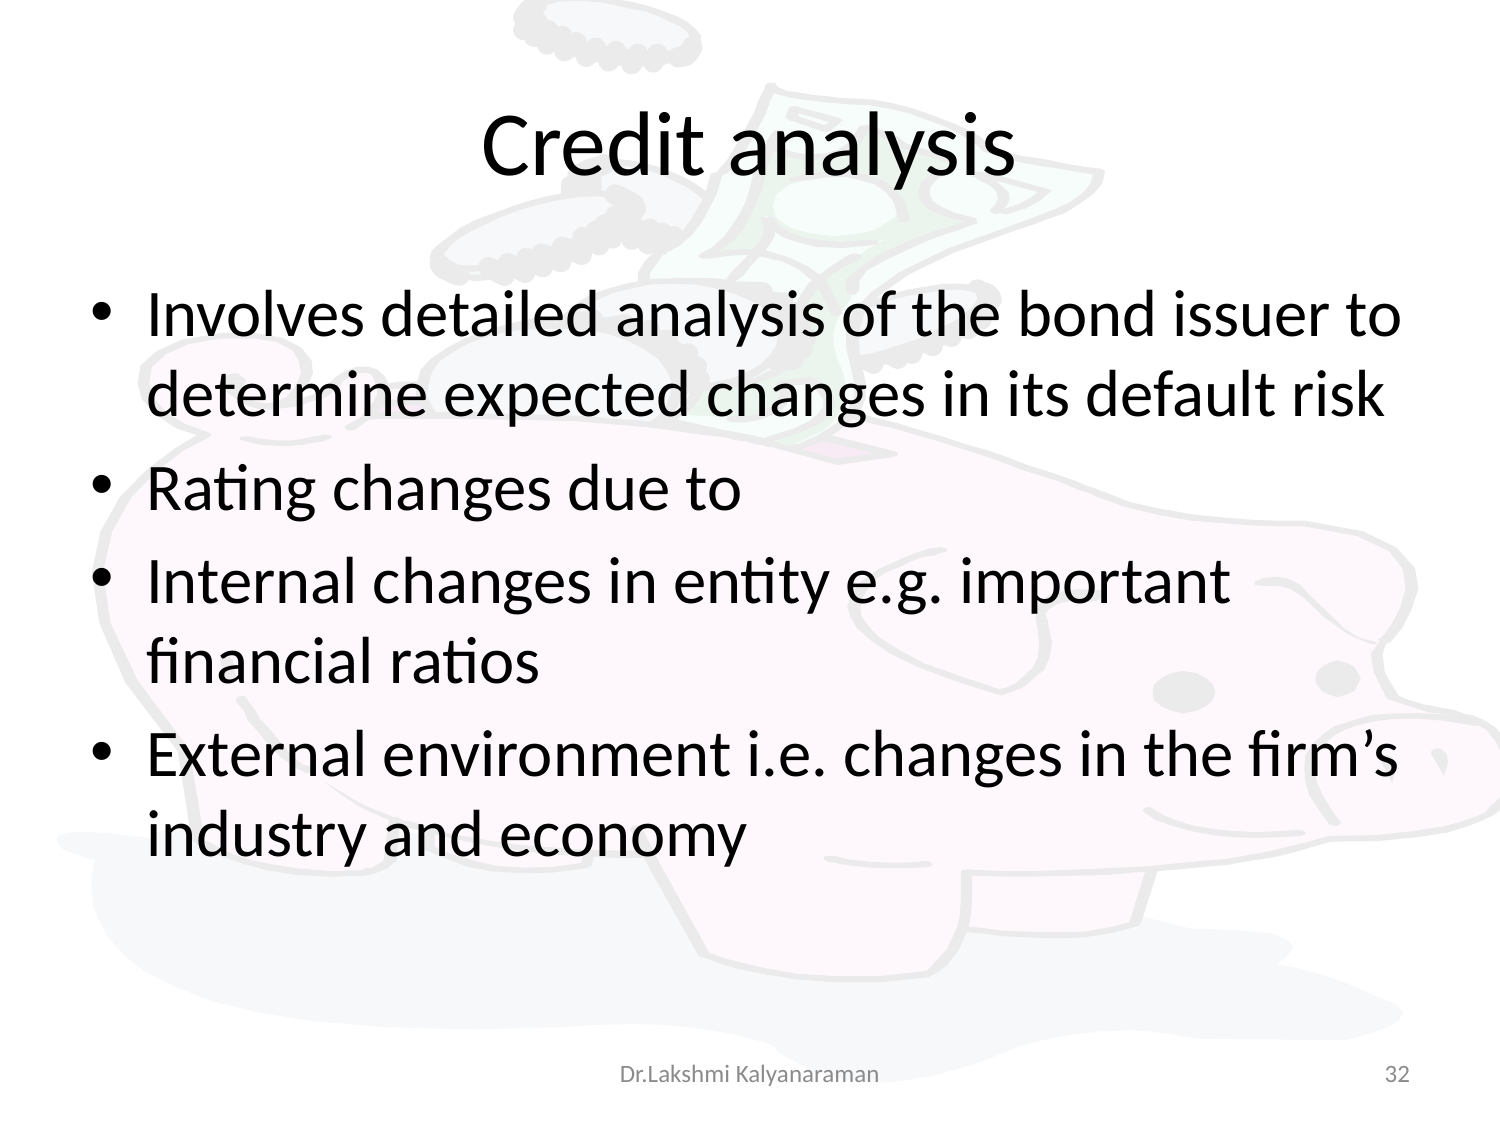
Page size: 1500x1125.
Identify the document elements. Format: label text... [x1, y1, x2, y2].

list Involves detailed analysis of the bond issuer to determine expected changes in its default risk Rating changes due to Internal changes in entity e.g. important financial ratios External environment i.e. changes in the firm’s industry and economy [75, 262, 1425, 1005]
slide_number 32 [1074, 1042, 1425, 1103]
title Credit analysis [75, 45, 1425, 233]
footer Dr.Lakshmi Kalyanaraman [512, 1042, 988, 1103]
